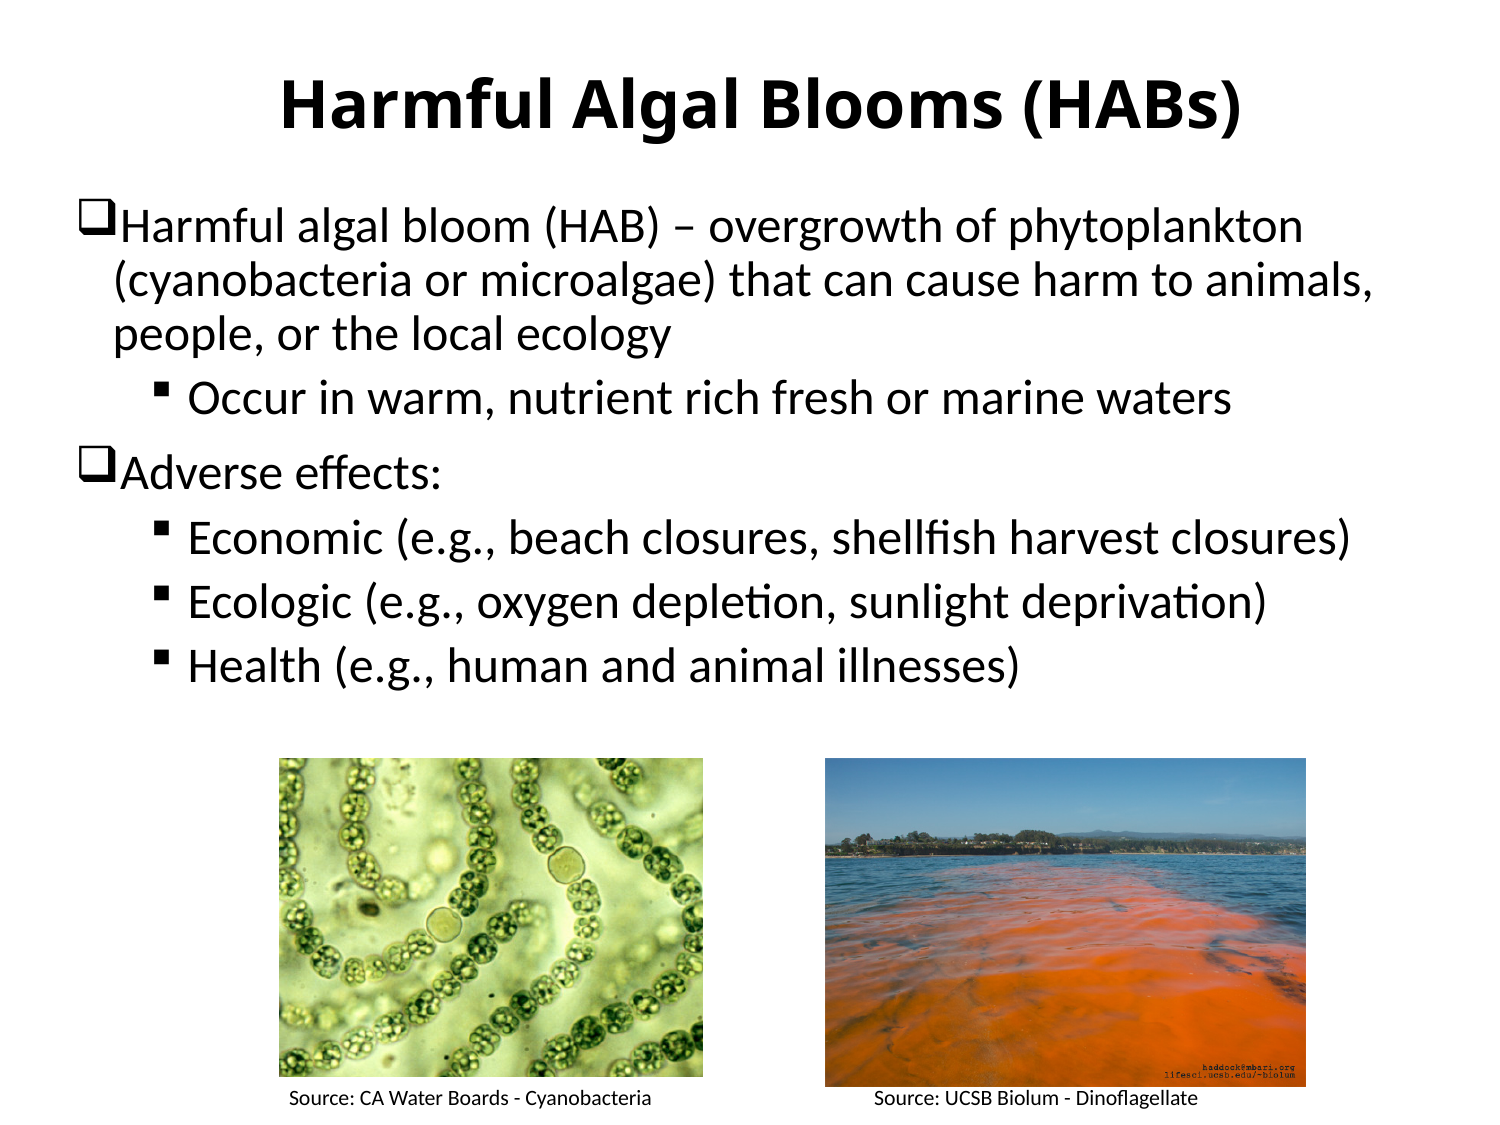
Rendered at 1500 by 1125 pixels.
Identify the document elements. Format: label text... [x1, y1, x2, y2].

picture [279, 758, 703, 1077]
text_box Source: CA Water Boards - Cyanobacteria [274, 1076, 708, 1118]
title Harmful Algal Blooms (HABs) [85, 58, 1436, 156]
text_box Source: UCSB Biolum - Dinoflagellate [859, 1087, 1293, 1118]
list Harmful algal bloom (HAB) – overgrowth of phytoplankton (cyanobacteria or microalgae) that can cause harm to animals, people, or the local ecology Occur in warm, nutrient rich fresh or marine waters Adverse effects: Economic (e.g., beach closures, shellfish harvest closures) Ecologic (e.g., oxygen depletion, sunlight deprivation) Health (e.g., human and animal illnesses) [60, 191, 1436, 759]
picture [825, 758, 1306, 1087]
